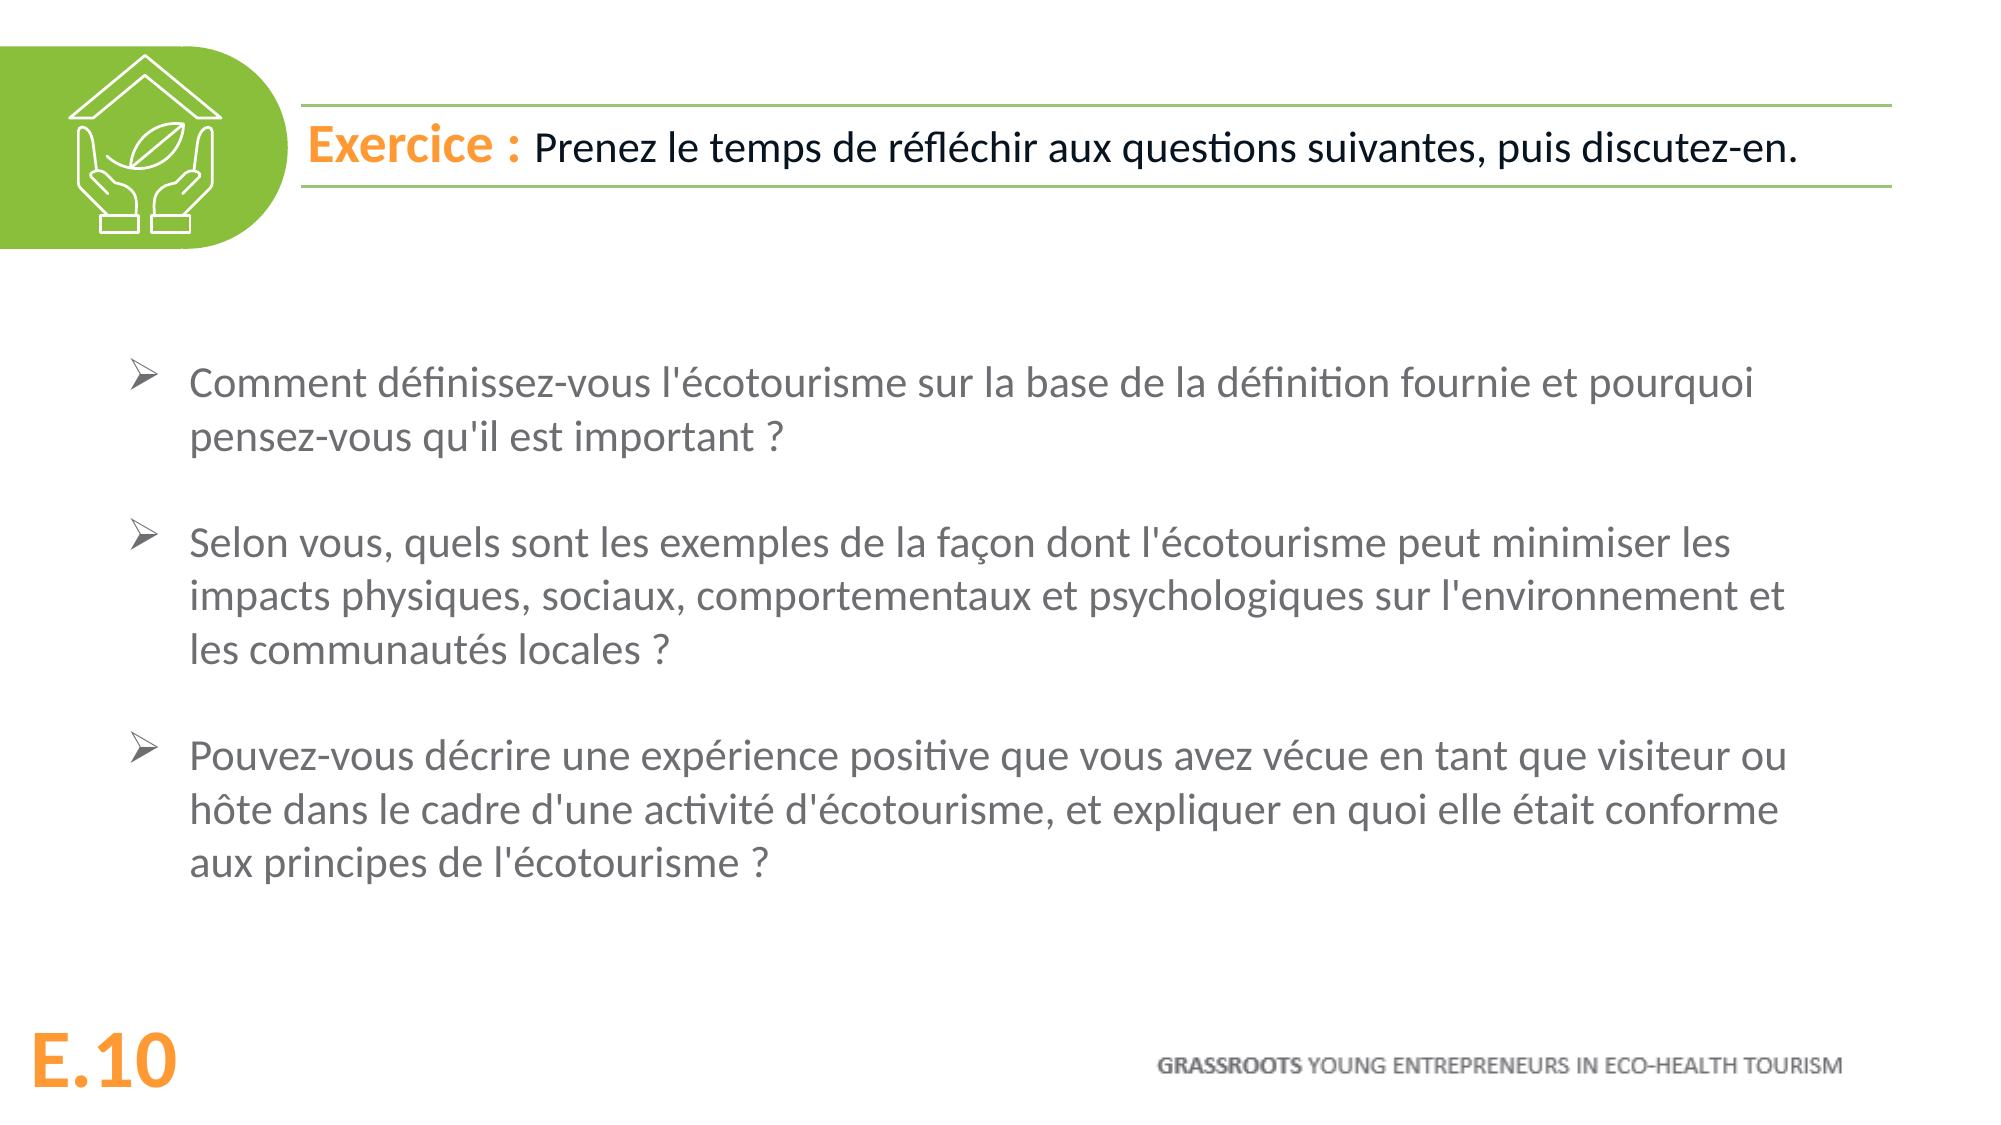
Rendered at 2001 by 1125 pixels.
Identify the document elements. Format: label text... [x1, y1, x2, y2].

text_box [68, 54, 222, 233]
text_box [0, 46, 288, 249]
list Comment définissez-vous l'écotourisme sur la base de la définition fournie et pourquoi pensez-vous qu'il est important ? Selon vous, quels sont les exemples de la façon dont l'écotourisme peut minimiser les impacts physiques, sociaux, comportementaux et psychologiques sur l'environnement et les communautés locales ? Pouvez-vous décrire une expérience positive que vous avez vécue en tant que visiteur ou hôte dans le cadre d'une activité d'écotourisme, et expliquer en quoi elle était conforme aux principes de l'écotourisme ? [106, 333, 1864, 1048]
picture [1137, 1045, 1852, 1091]
list Exercice : Prenez le temps de réfléchir aux questions suivantes, puis discutez-en. [287, 77, 1893, 249]
text_box E.10 [10, 1019, 298, 1125]
